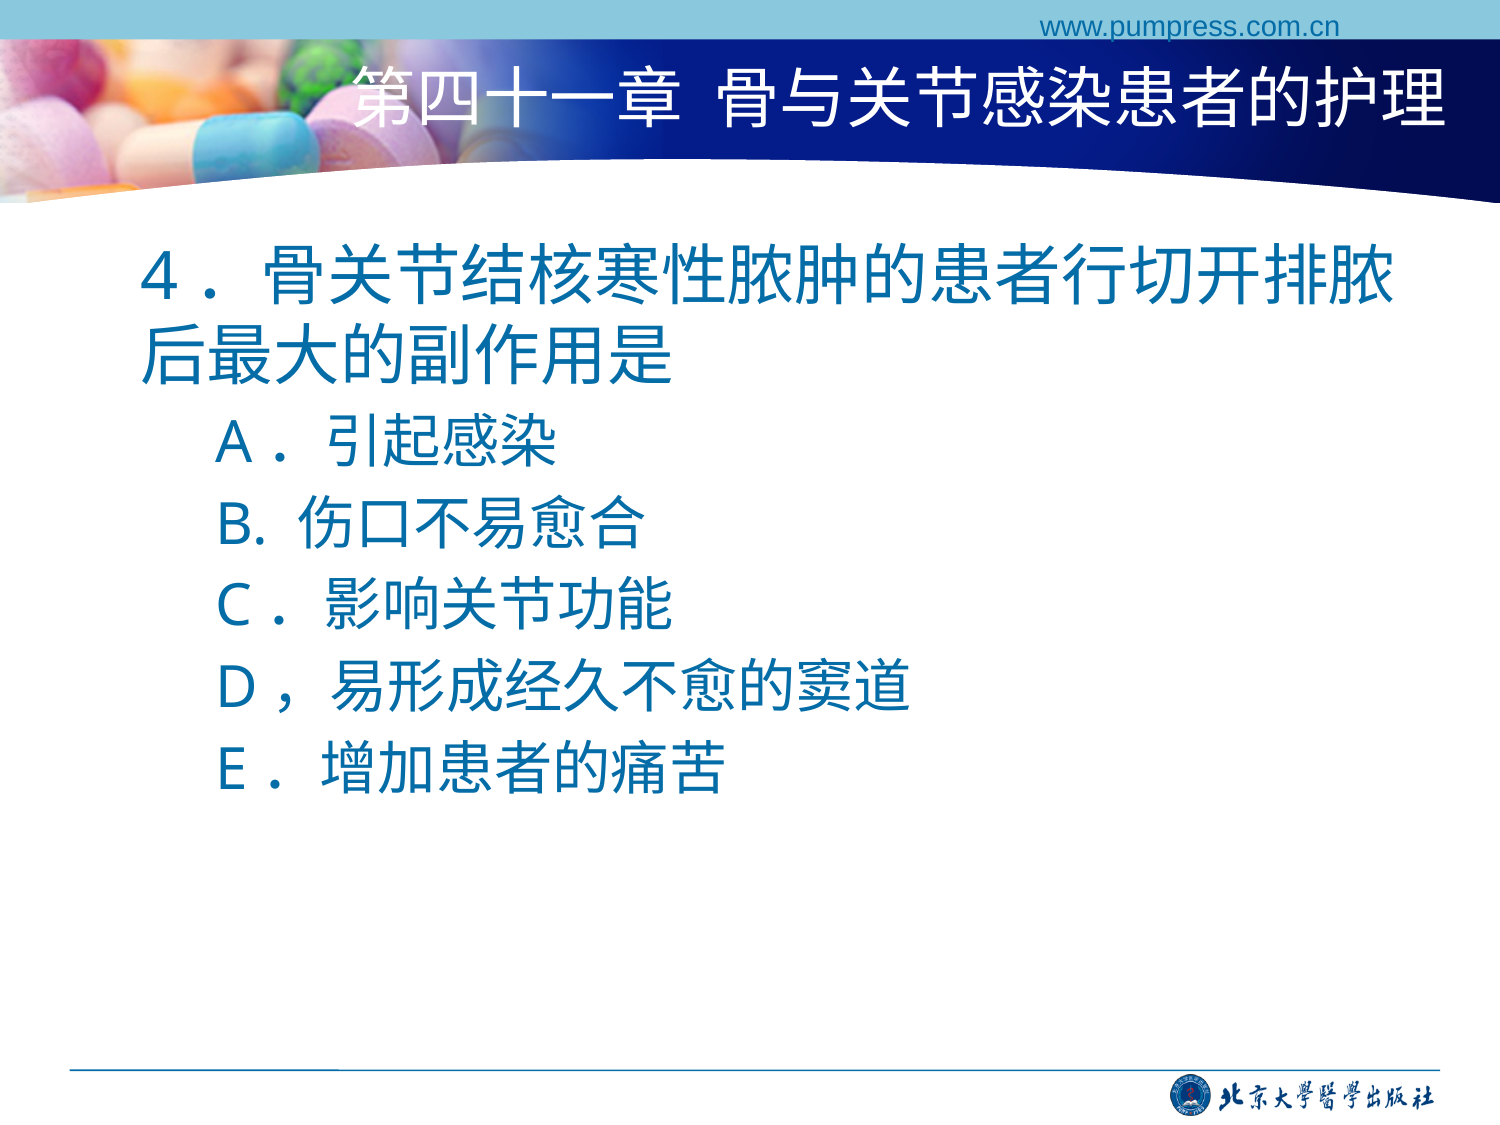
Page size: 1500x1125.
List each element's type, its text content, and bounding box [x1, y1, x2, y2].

picture [1170, 1074, 1436, 1118]
list 4．骨关节结核寒性脓肿的患者行切开排脓后最大的副作用是 A．引起感染 B. 伤口不易愈合 C．影响关节功能 D，易形成经久不愈的窦道 E．增加患者的痛苦 [49, 224, 1463, 1026]
picture [0, 40, 1500, 203]
slide_number www.pumpress.com.cn [1025, 0, 1463, 38]
title 第四十一章 骨与关节感染患者的护理 [137, 49, 1463, 143]
